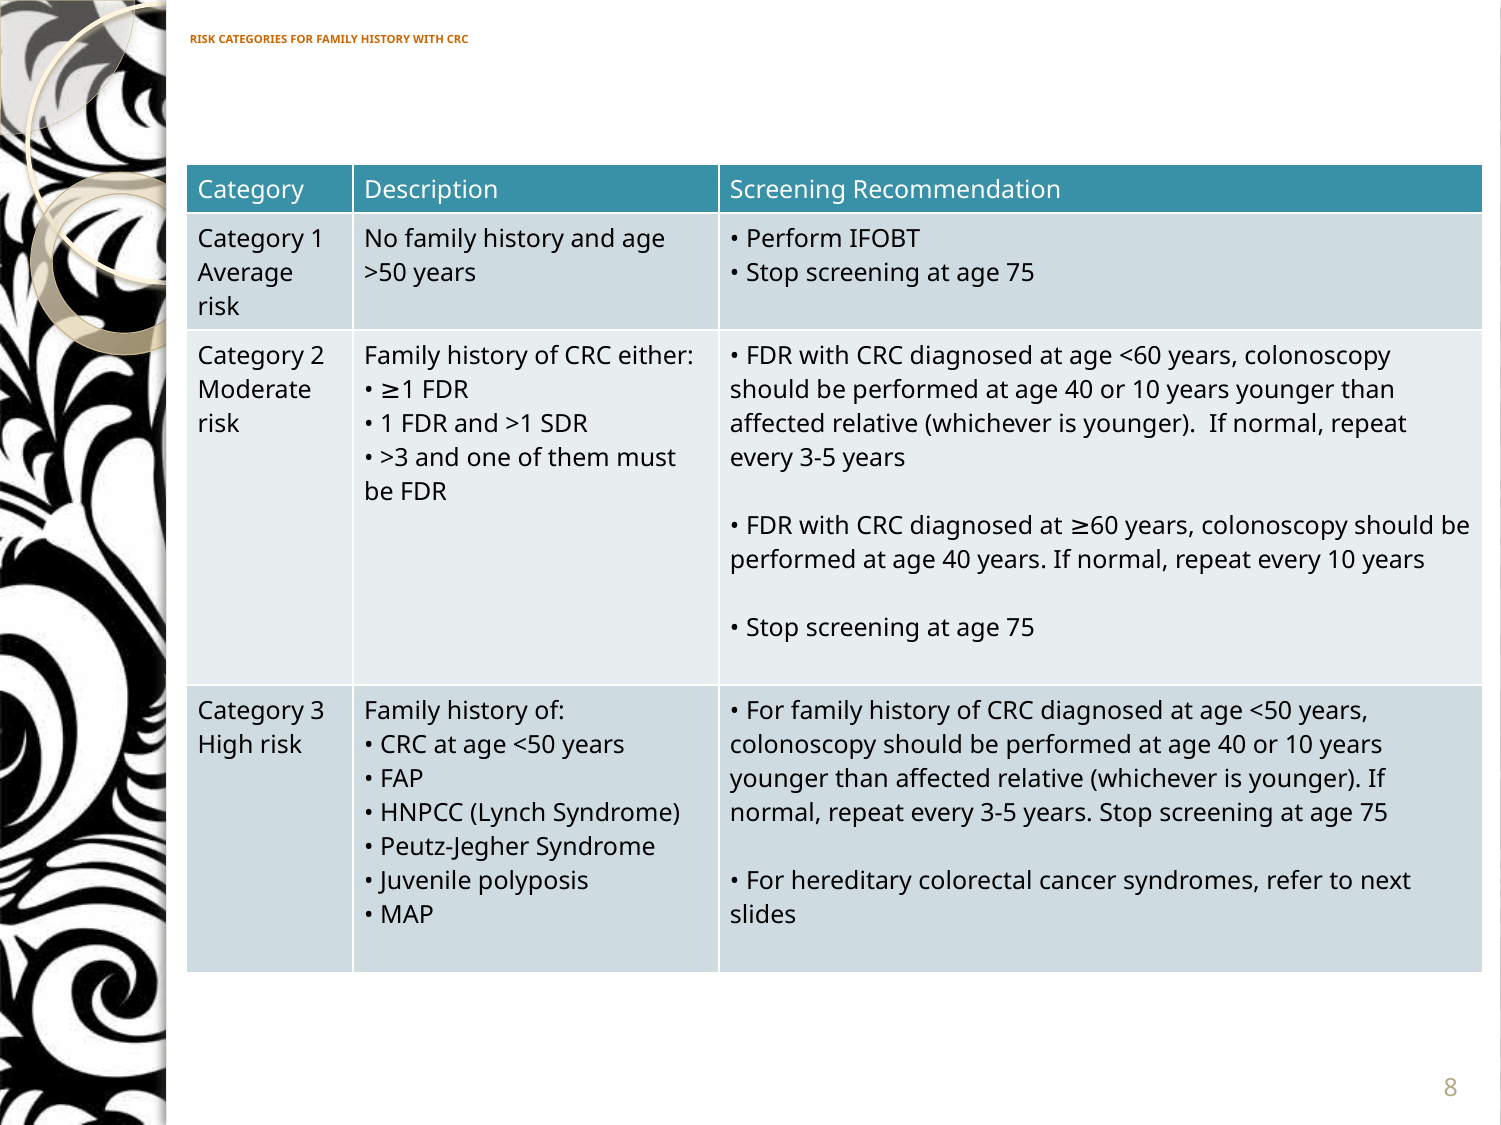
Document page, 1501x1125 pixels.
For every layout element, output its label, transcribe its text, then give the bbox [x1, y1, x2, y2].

picture [0, 134, 166, 1125]
table_cell • FDR with CRC diagnosed at age <60 years, colonoscopy should be performed at age 40 or 10 years younger than affected relative (whichever is younger). If normal, repeat every 3-5 years • FDR with CRC diagnosed at ≥60 years, colonoscopy should be performed at age 40 years. If normal, repeat every 10 years • Stop screening at age 75 [720, 331, 1482, 684]
picture [62, 195, 160, 280]
table_header Screening Recommendation [720, 165, 1482, 212]
title RISK CATEGORIES FOR FAMILY HISTORY WITH CRC [174, 0, 1482, 99]
table_cell Category 3 High risk [187, 686, 352, 972]
slide_number 8 [1413, 1034, 1489, 1113]
table_cell Category 2 Moderate risk [187, 331, 352, 684]
table_header Description [354, 165, 718, 212]
table_cell Family history of CRC either: • ≥1 FDR • 1 FDR and >1 SDR • >3 and one of them must be FDR [354, 331, 718, 684]
picture [53, 241, 160, 332]
table_cell • Perform IFOBT • Stop screening at age 75 [720, 214, 1482, 329]
table_header Category [187, 165, 352, 212]
table_cell • For family history of CRC diagnosed at age <50 years, colonoscopy should be performed at age 40 or 10 years younger than affected relative (whichever is younger). If normal, repeat every 3-5 years. Stop screening at age 75 • For hereditary colorectal cancer syndromes, refer to next slides [720, 686, 1482, 972]
table_cell Category 1 Average risk [187, 214, 352, 329]
picture [136, 0, 164, 4]
table_cell Family history of: • CRC at age <50 years • FAP • HNPCC (Lynch Syndrome) • Peutz-Jegher Syndrome • Juvenile polyposis • MAP [354, 686, 718, 972]
picture [32, 13, 160, 207]
table_cell No family history and age >50 years [354, 214, 718, 329]
